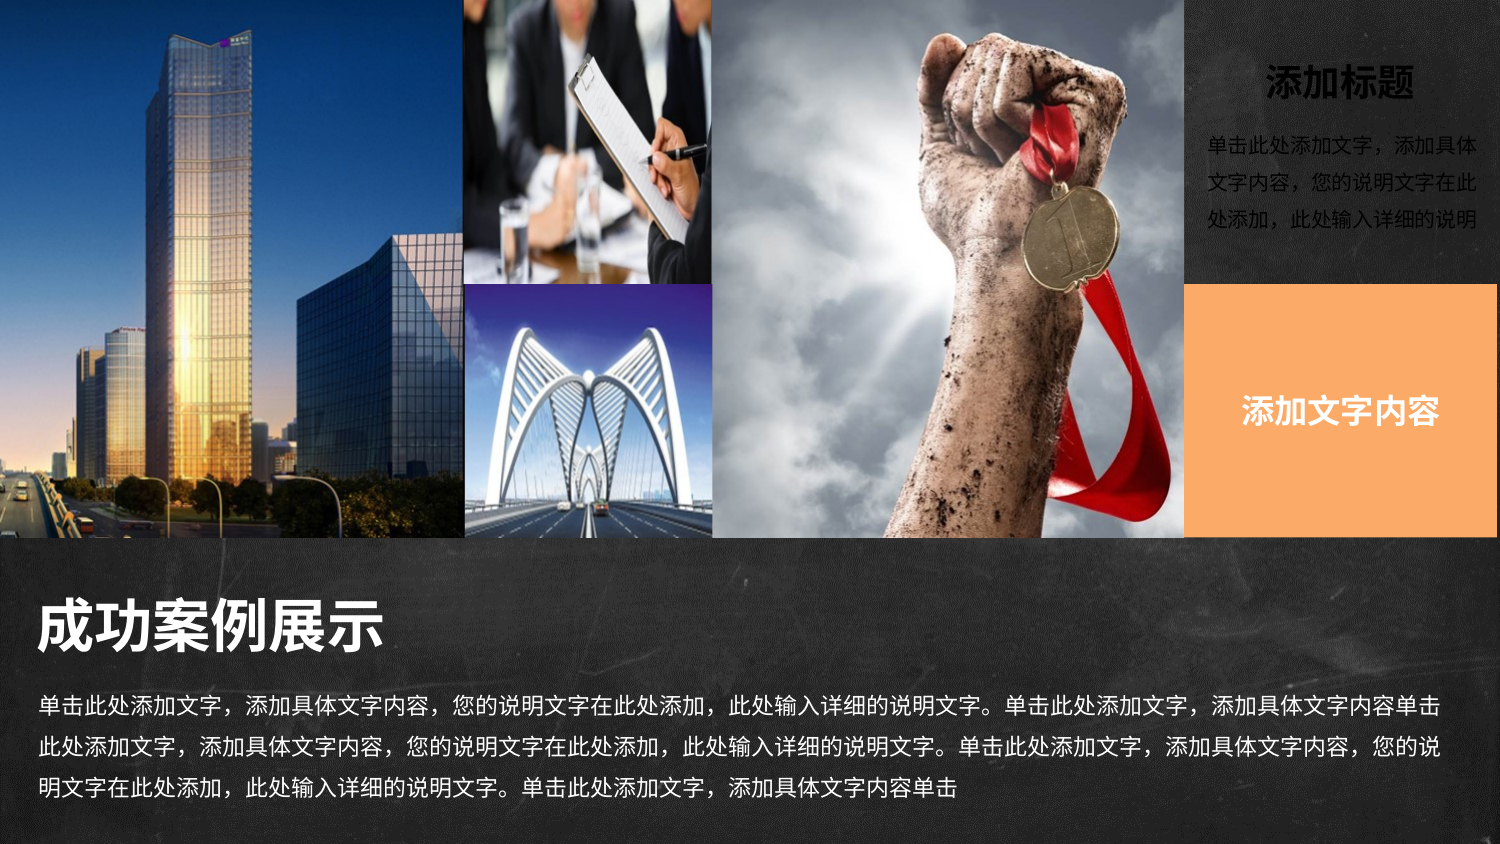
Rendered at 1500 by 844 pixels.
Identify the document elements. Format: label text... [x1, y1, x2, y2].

picture [0, 0, 1500, 844]
text_box [712, 0, 1185, 538]
text_box 成功案例展示 [21, 589, 866, 666]
text_box 单击此处添加文字，添加具体文字内容，您的说明文字在此处添加，此处输入详细的说明文字。单击此处添加文字，添加具体文字内容单击此处添加文字，添加具体文字内容，您的说明文字在此处添加，此处输入详细的说明文字。单击此处添加文字，添加具体文字内容，您的说明文字在此处添加，此处输入详细的说明文字。单击此处添加文字，添加具体文字内容单击 [23, 670, 1480, 822]
text_box [463, 0, 712, 285]
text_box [1184, 284, 1497, 538]
text_box [464, 283, 713, 538]
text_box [1188, 51, 1496, 242]
text_box [0, 0, 464, 538]
